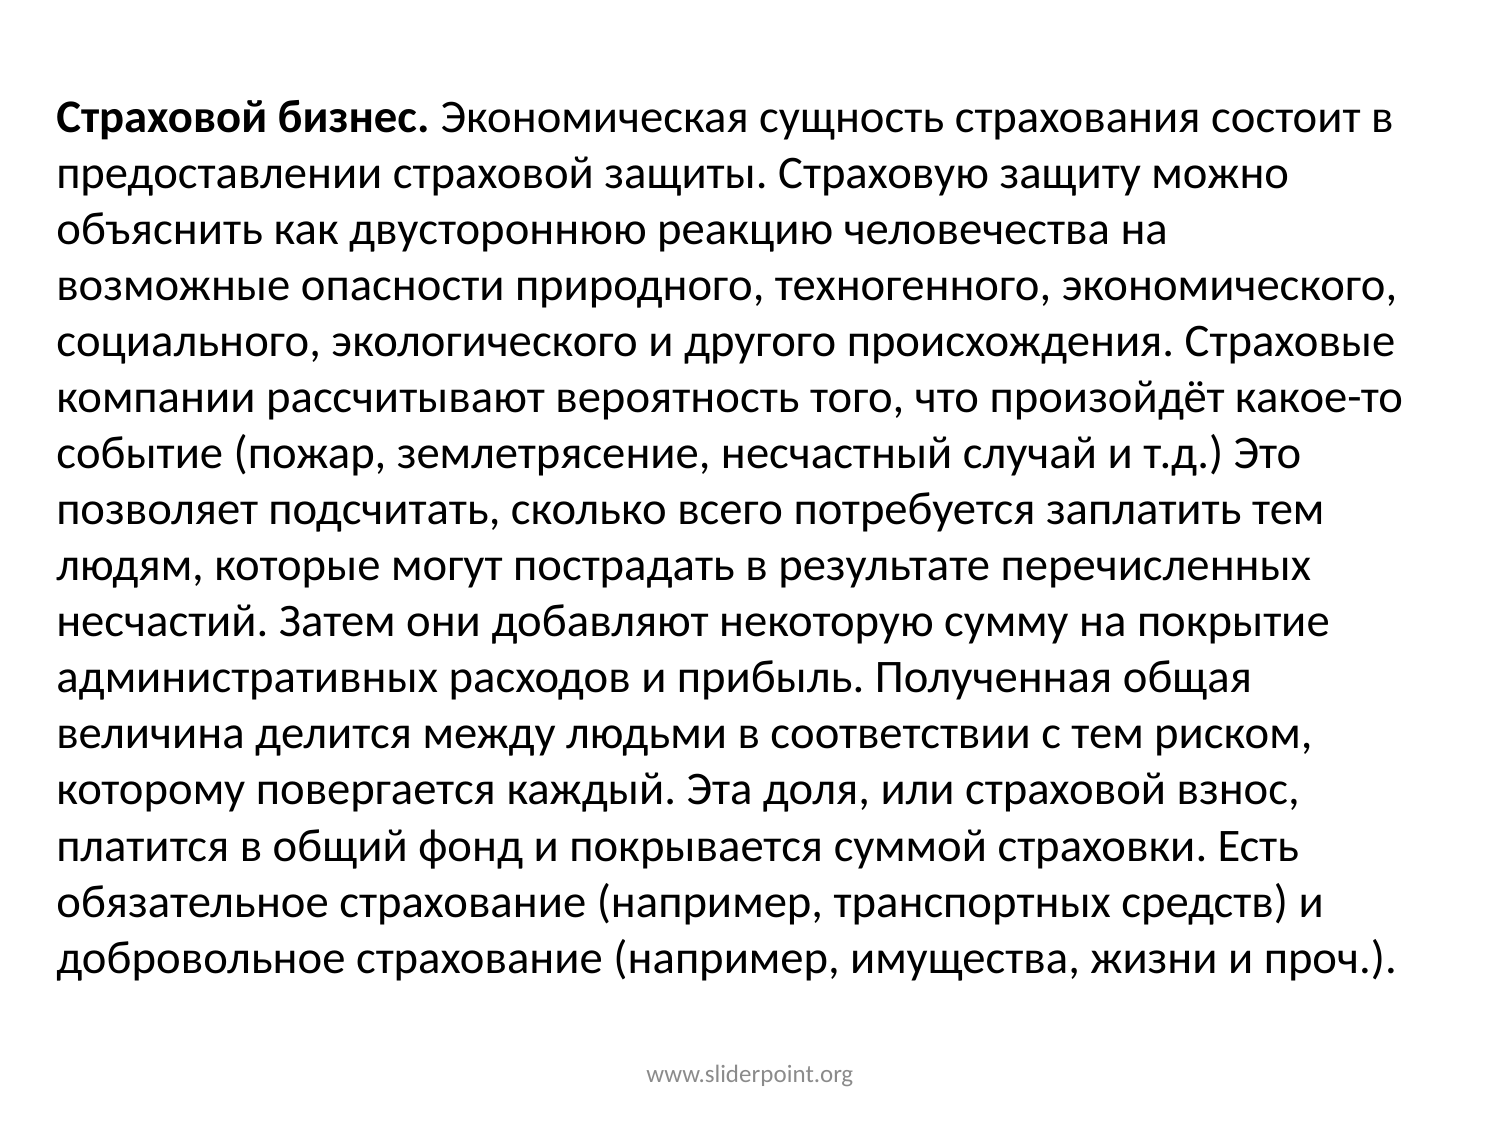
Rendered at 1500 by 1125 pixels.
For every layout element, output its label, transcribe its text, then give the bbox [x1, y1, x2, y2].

footer www.sliderpoint.org [512, 1042, 988, 1103]
list Страховой бизнес. Экономическая сущность страхования состоит в предоставлении страховой защиты. Страховую защиту можно объяснить как двустороннюю реакцию человечества на возможные опасности природного, техногенного, экономического, социального, экологического и другого происхождения. Страховые компании рассчитывают вероятность того, что произойдёт какое-то событие (пожар, землетрясение, несчастный случай и т.д.) Это позволяет подсчитать, сколько всего потребуется заплатить тем людям, которые могут пострадать в результате перечисленных несчастий. Затем они добавляют некоторую сумму на покрытие административных расходов и прибыль. Полученная общая величина делится между людьми в соответствии с тем риском, которому повергается каждый. Эта доля, или страховой взнос, платится в общий фонд и покрывается суммой страховки. Есть обязательное страхование (например, транспортных средств) и добровольное страхование (например, имущества, жизни и проч.). [41, 78, 1425, 1005]
